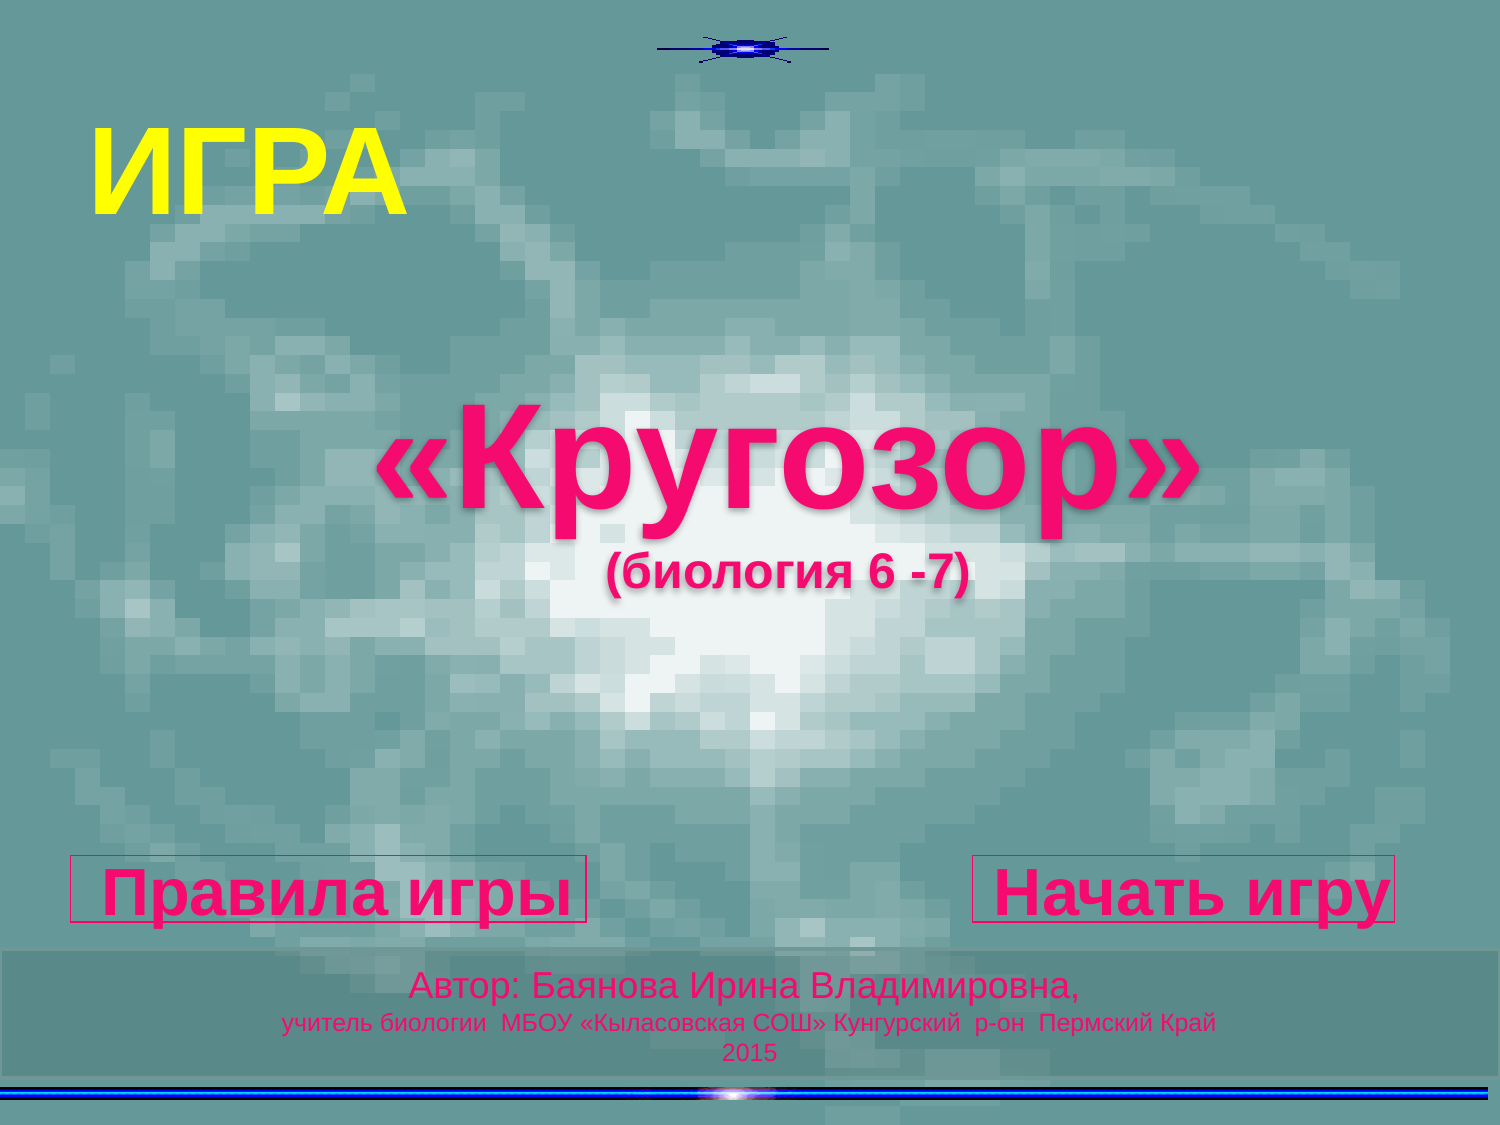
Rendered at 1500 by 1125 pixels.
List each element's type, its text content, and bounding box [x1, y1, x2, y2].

text_box Правила игры [70, 855, 586, 922]
text_box «Кругозор» (биология 6 -7) [355, 351, 1222, 607]
picture [0, 1087, 1488, 1101]
picture [0, 37, 1500, 63]
text_box ИГРА [72, 81, 426, 247]
text_box Автор: Баянова Ирина Владимировна, учитель биологии МБОУ «Кыласовская СОШ» Кунгурский р-он Пермский Край 2015 [0, 947, 1500, 1080]
text_box Начать игру [972, 855, 1395, 922]
